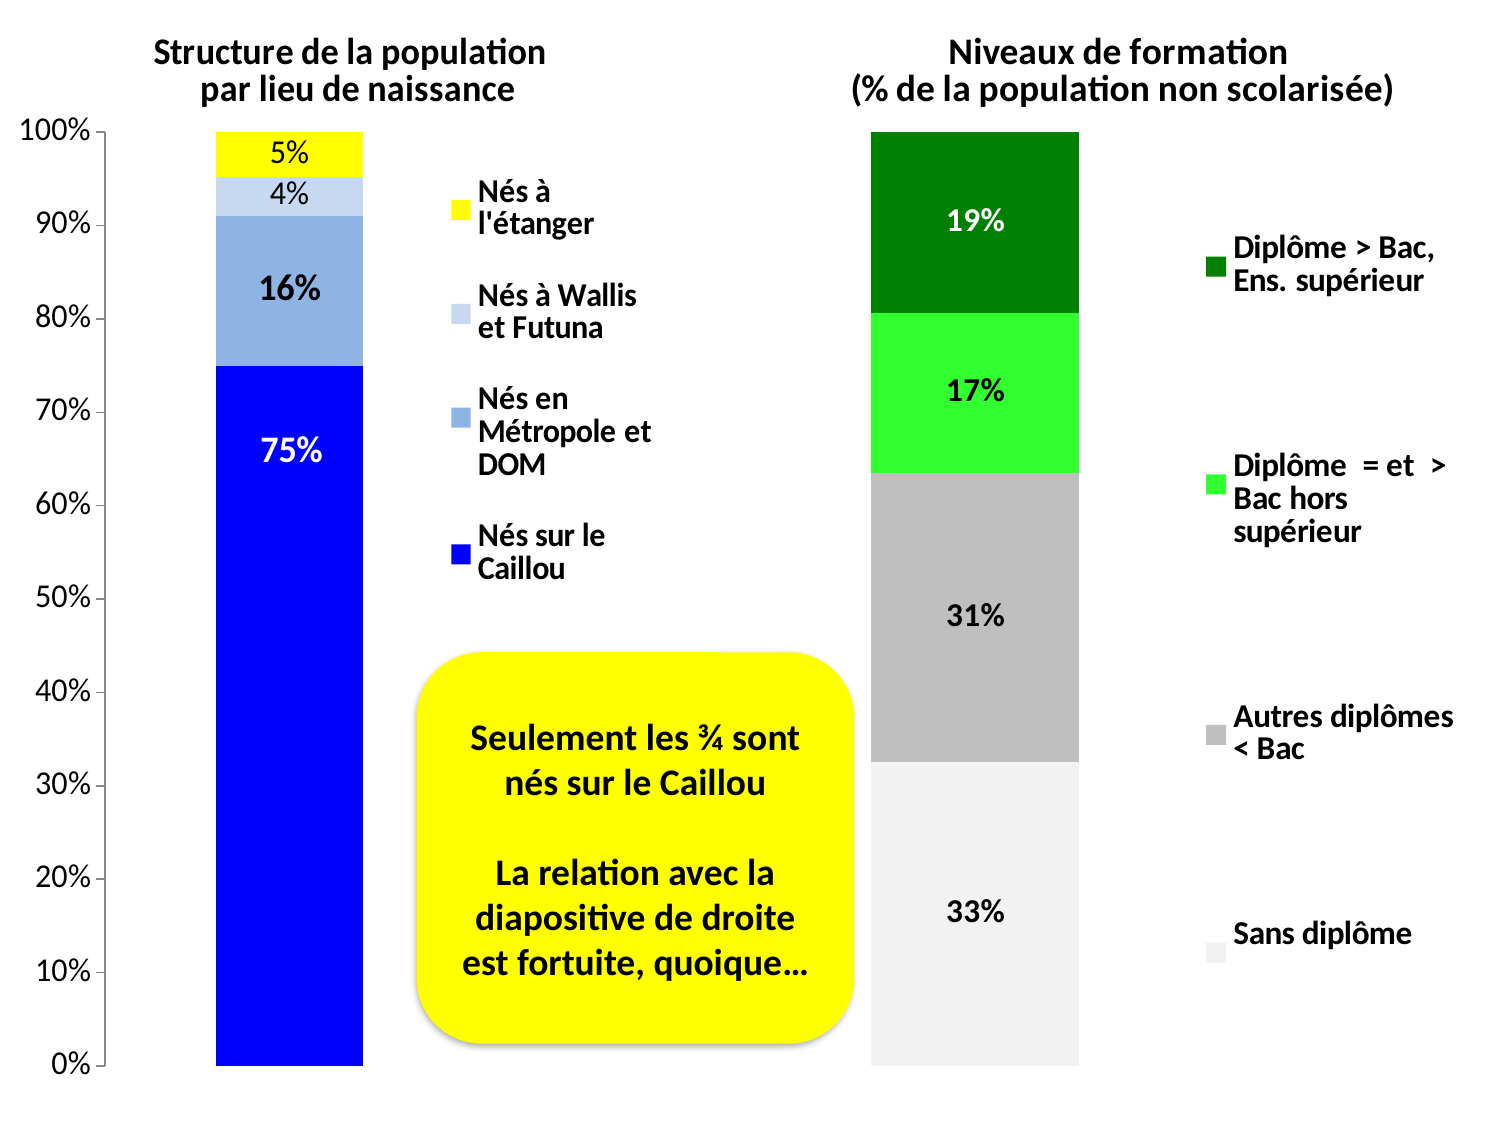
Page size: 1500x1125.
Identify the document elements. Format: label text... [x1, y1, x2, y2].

text_box Seulement les ¾ sont nés sur le Caillou La relation avec la diapositive de droite est fortuite, quoique… [672, 651, 710, 1045]
chart [17, 24, 668, 1105]
chart [715, 24, 1474, 1105]
